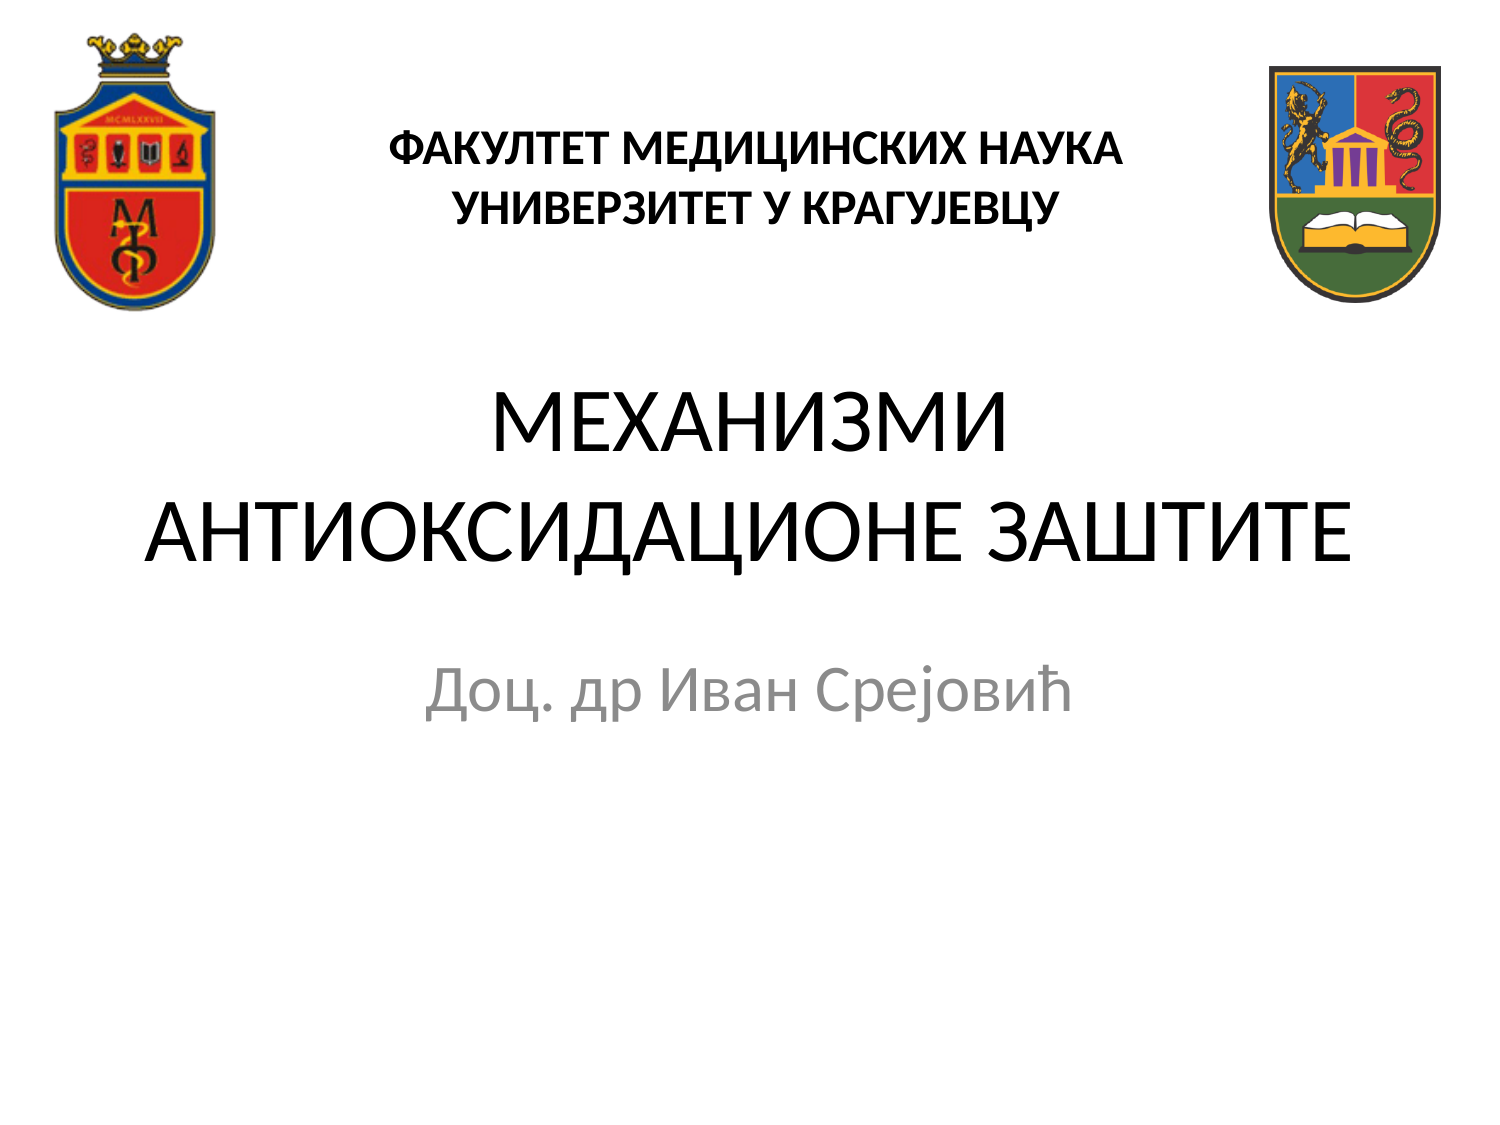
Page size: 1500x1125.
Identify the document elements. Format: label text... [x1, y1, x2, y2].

picture [49, 30, 219, 315]
subtitle Доц. др Иван Срејовић [225, 637, 1275, 925]
text_box ФАКУЛТЕТ МЕДИЦИНСКИХ НАУКА УНИВЕРЗИТЕТ У КРАГУЈЕВЦУ [253, 107, 1258, 242]
picture [1269, 66, 1441, 303]
title МЕХАНИЗМИ АНТИОКСИДАЦИОНЕ ЗАШТИТЕ [112, 349, 1388, 591]
